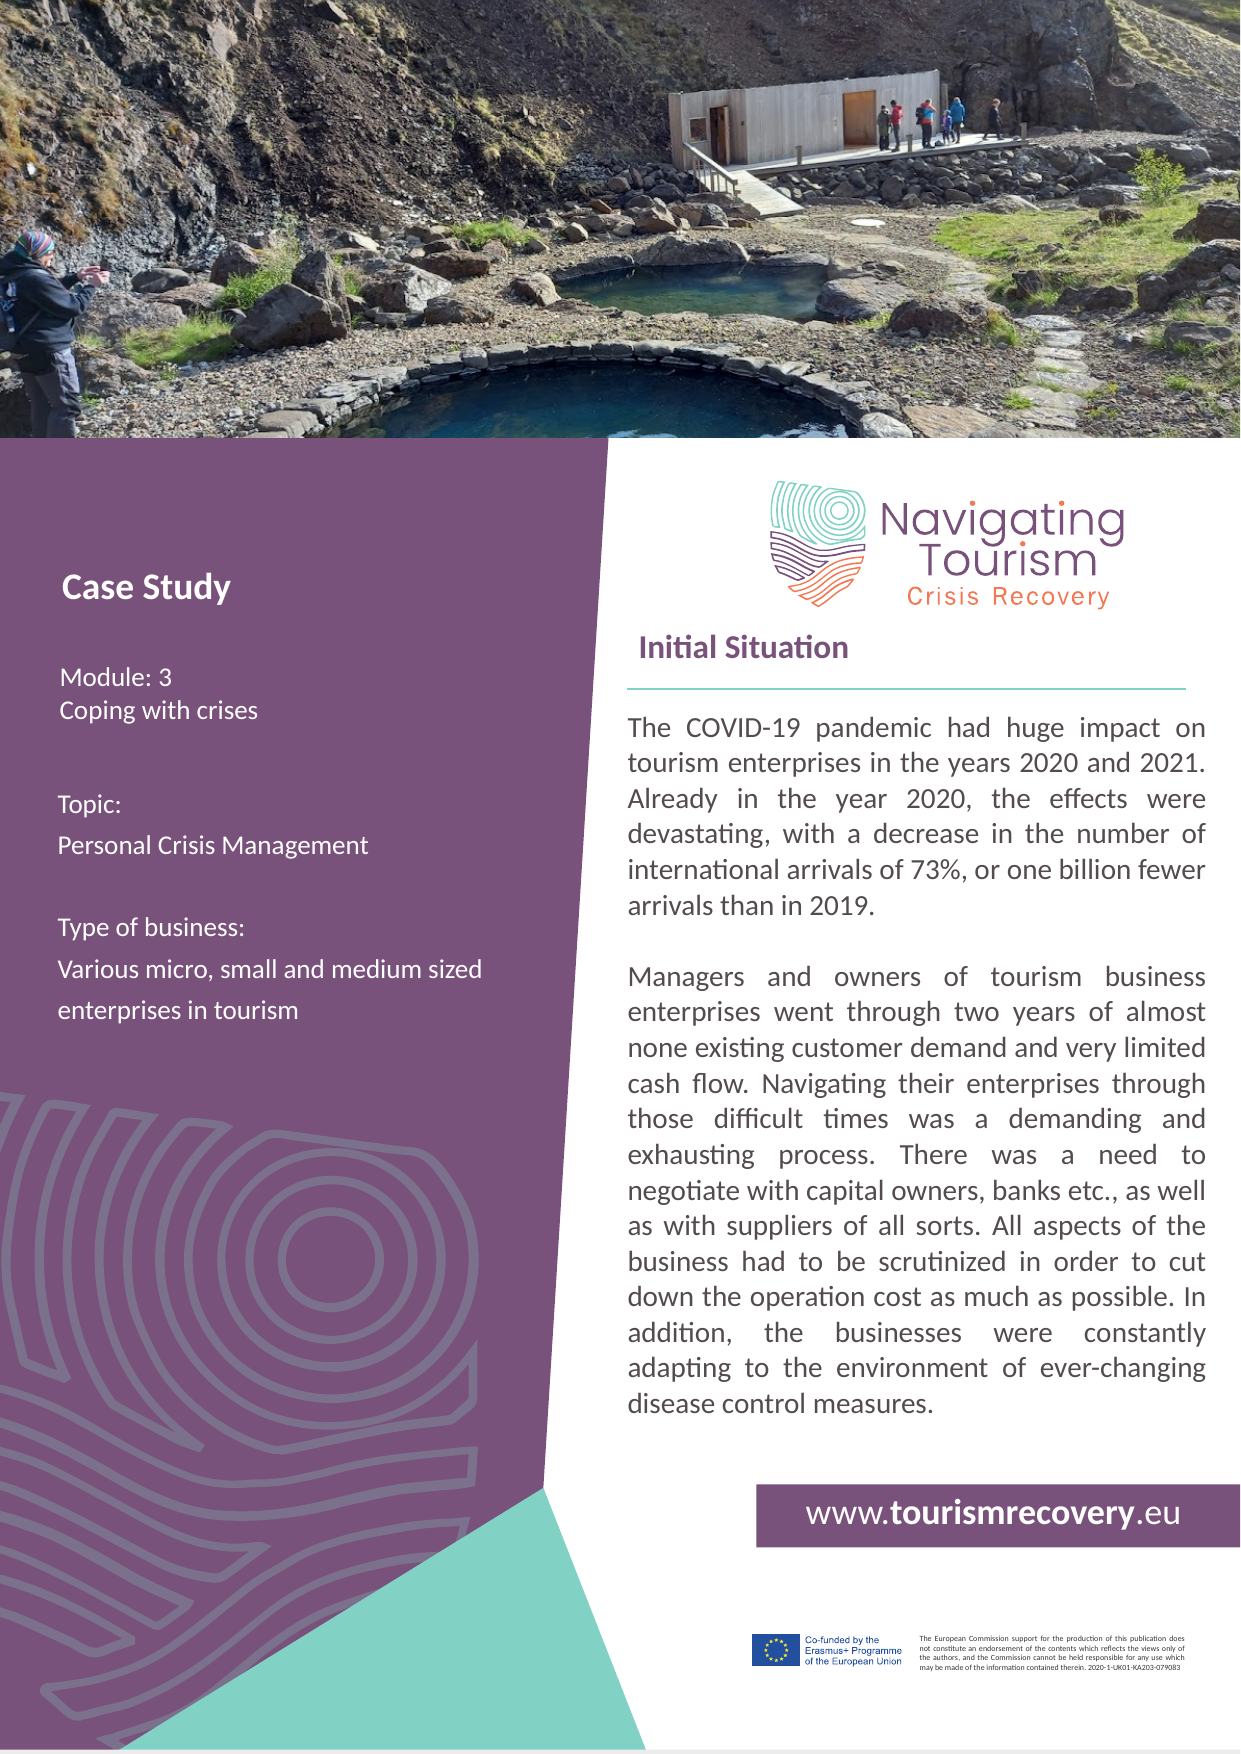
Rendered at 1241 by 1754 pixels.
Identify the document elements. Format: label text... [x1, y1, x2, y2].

list Case Study [47, 547, 535, 610]
picture [0, 0, 1241, 438]
text_box Module: 3 Coping with crises [44, 661, 578, 724]
list Topic: Personal Crisis Management Type of business: Various micro, small and medium sized enterprises in tourism [42, 833, 535, 896]
list Initial Situation [623, 618, 1116, 686]
text_box The COVID-19 pandemic had huge impact on tourism enterprises in the years 2020 and 2021. Already in the year 2020, the effects were devastating, with a decrease in the number of international arrivals of 73%, or one billion fewer arrivals than in 2019. Managers and owners of tourism business enterprises went through two years of almost none existing customer demand and very limited cash flow. Navigating their enterprises through those difficult times was a demanding and exhausting process. There was a need to negotiate with capital owners, banks etc., as well as with suppliers of all sorts. All aspects of the business had to be scrutinized in order to cut down the operation cost as much as possible. In addition, the businesses were constantly adapting to the environment of ever-changing disease control measures. [612, 699, 1222, 1481]
